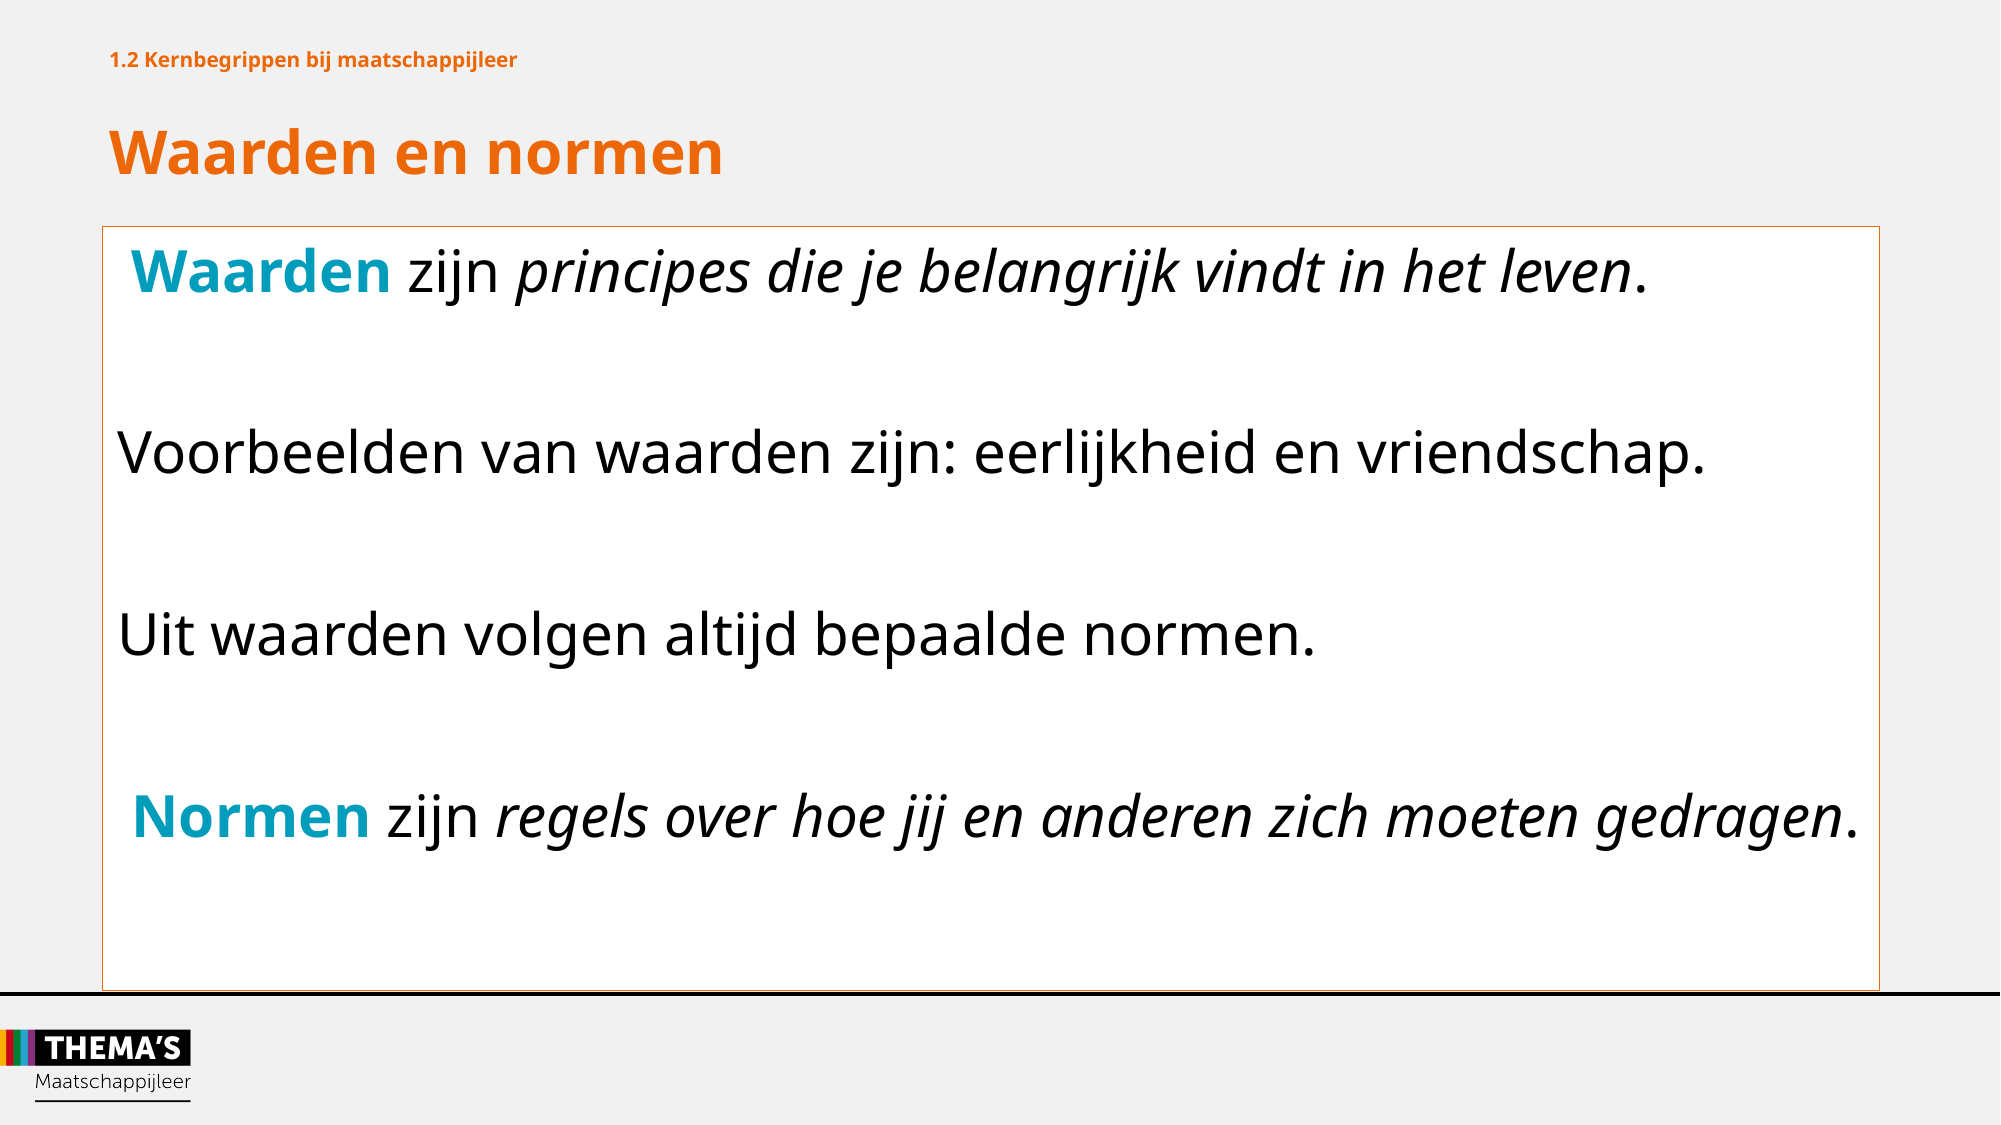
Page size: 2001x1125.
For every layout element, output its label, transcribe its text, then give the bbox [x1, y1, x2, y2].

list Waarden en normen [94, 114, 1879, 205]
list Waarden zijn principes die je belangrijk vindt in het leven. Voorbeelden van waarden zijn: eerlijkheid en vriendschap. Uit waarden volgen altijd bepaalde normen. Normen zijn regels over hoe jij en anderen zich moeten gedragen. [102, 226, 1880, 991]
picture [0, 993, 203, 1125]
list 1.2 Kernbegrippen bij maatschappijleer [94, 33, 941, 88]
